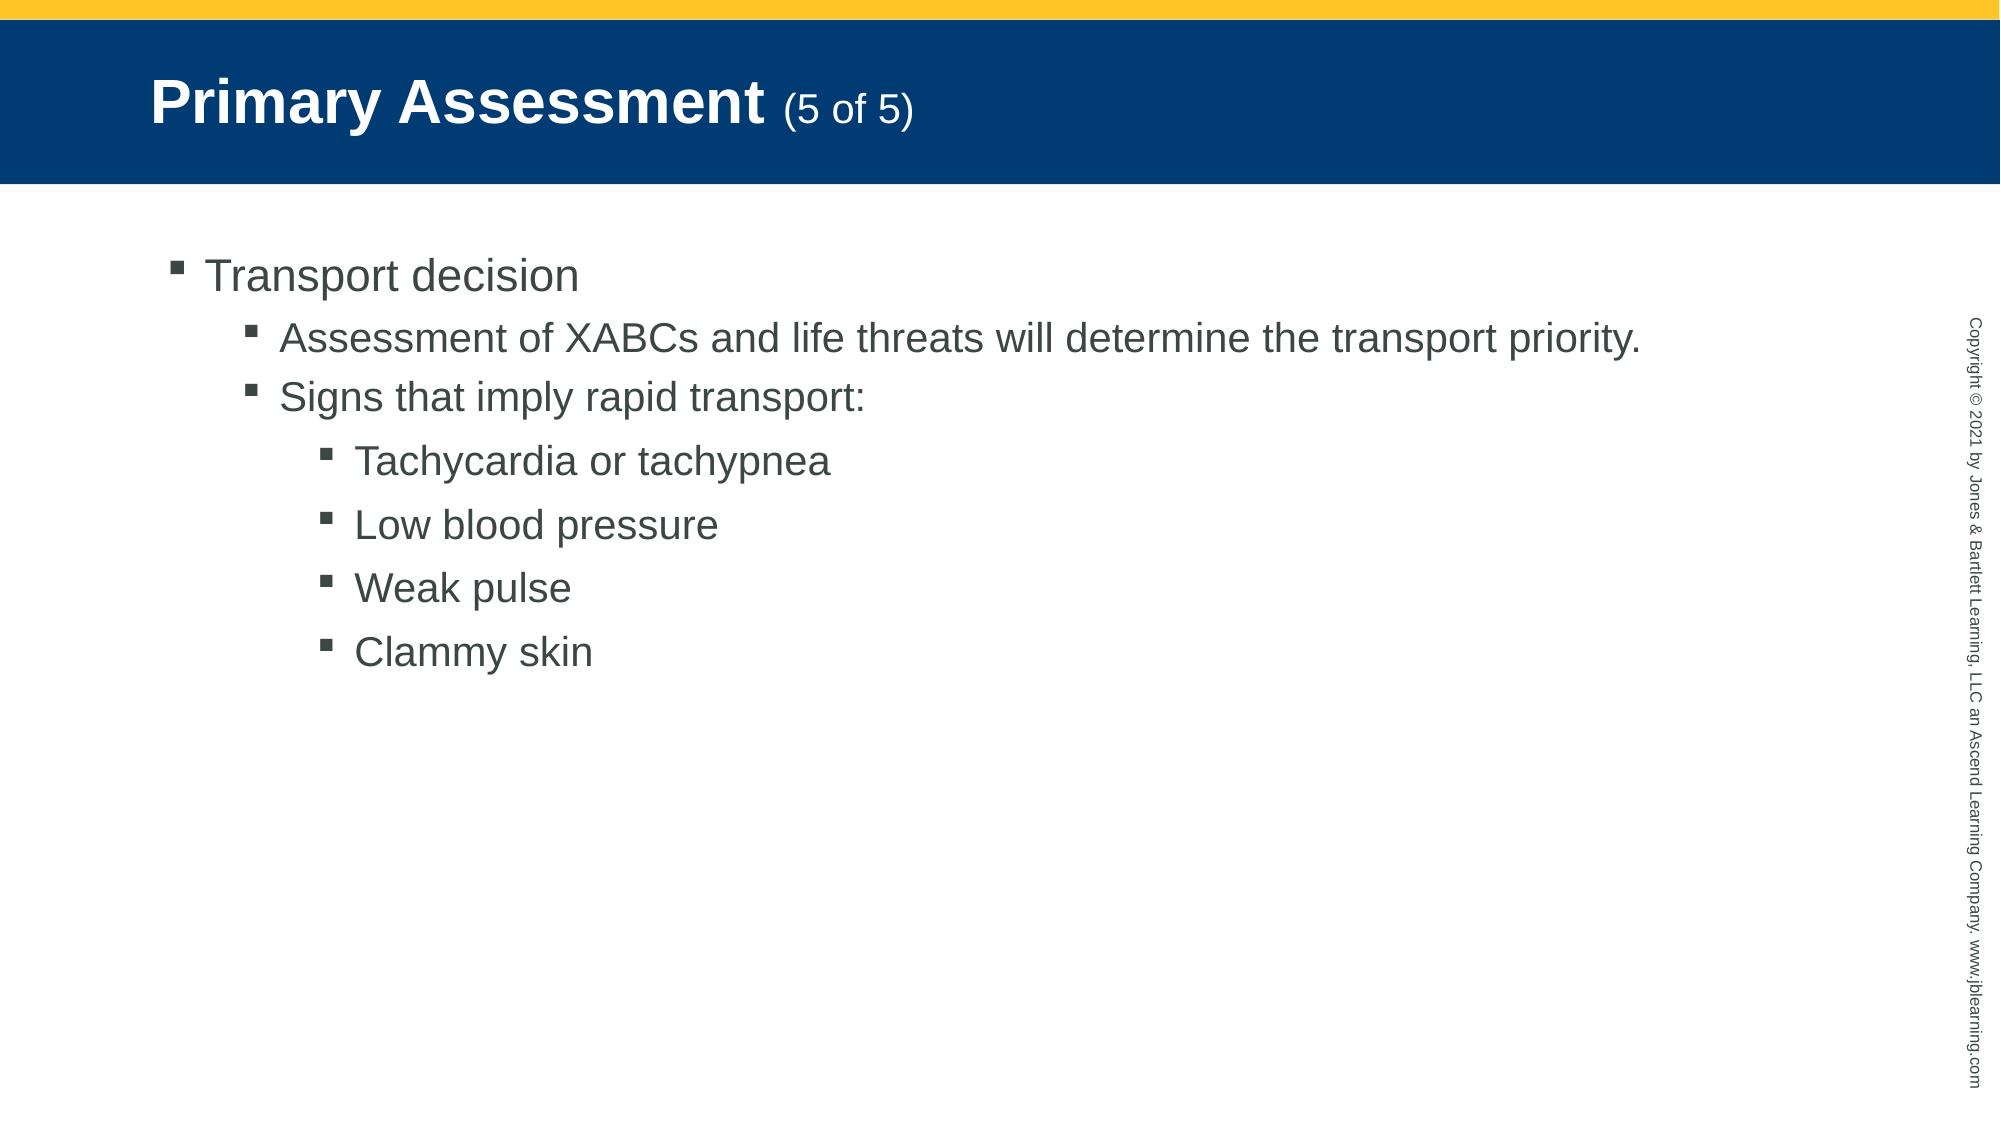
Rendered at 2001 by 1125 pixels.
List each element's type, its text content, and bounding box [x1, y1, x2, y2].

list Transport decision Assessment of XABCs and life threats will determine the transport priority. Signs that imply rapid transport: Tachycardia or tachypnea Low blood pressure Weak pulse Clammy skin [151, 244, 1840, 1016]
title Primary Assessment (5 of 5) [0, 19, 2000, 185]
